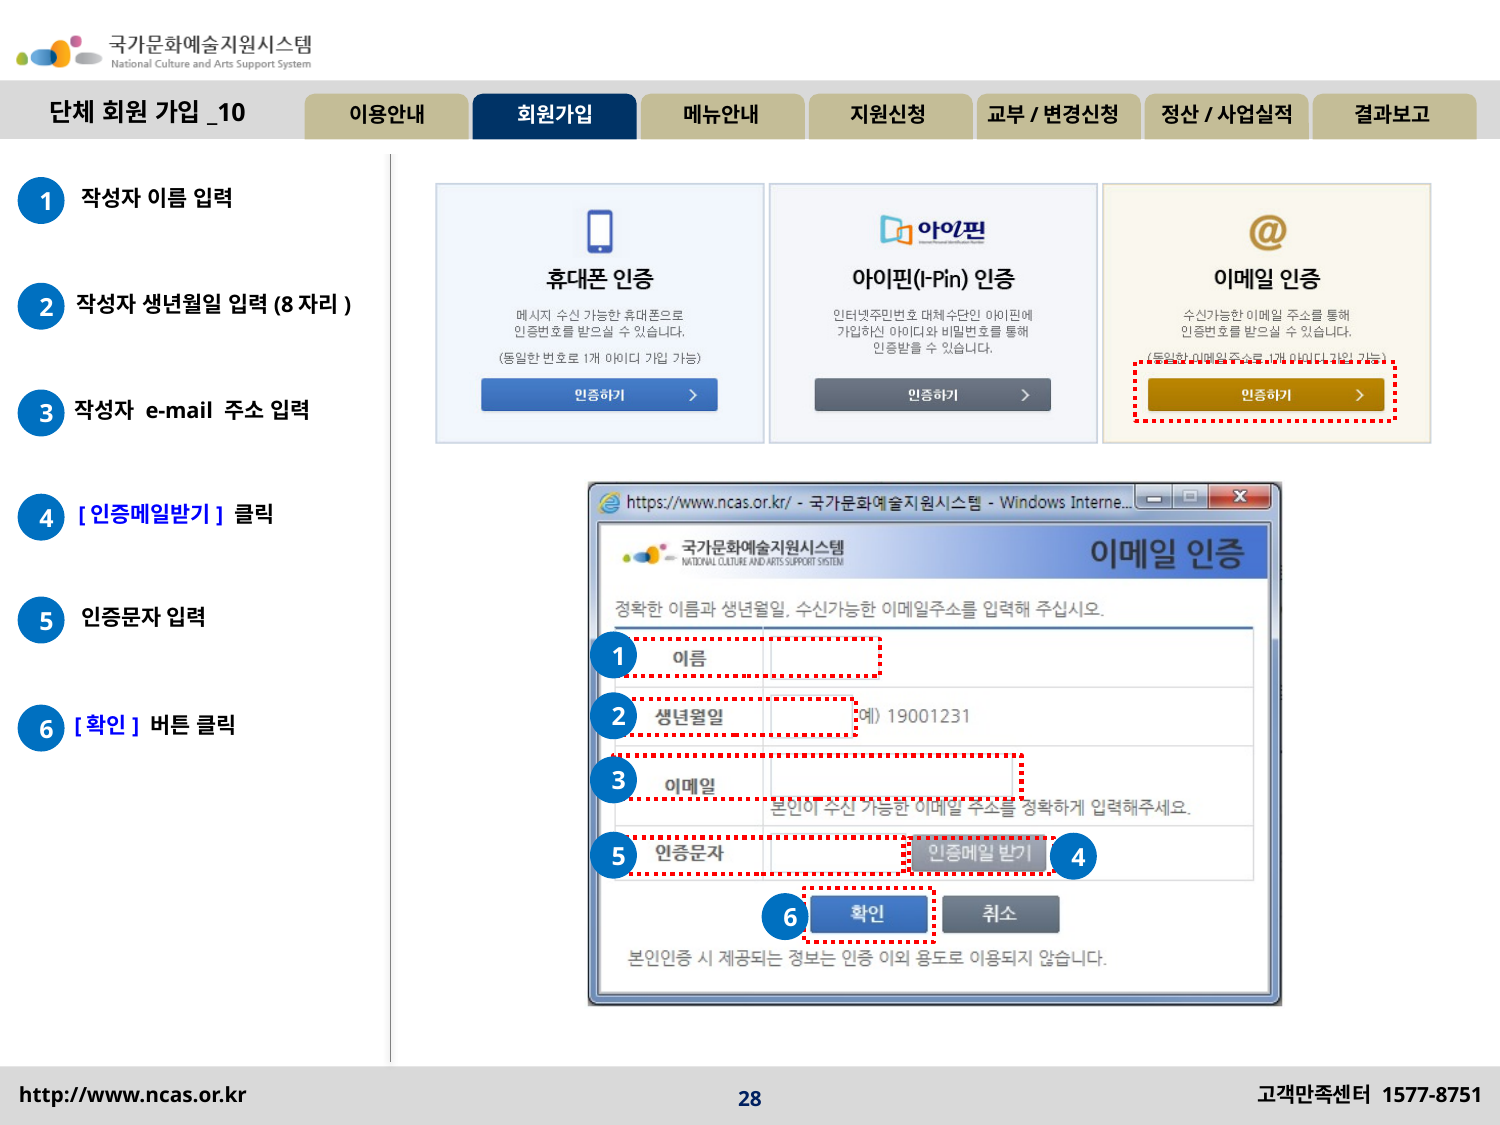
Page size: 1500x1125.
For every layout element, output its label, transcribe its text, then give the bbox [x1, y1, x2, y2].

text_box 작성자 이름 입력 [66, 177, 249, 218]
picture [418, 176, 1456, 455]
text_box 4 [15, 491, 63, 543]
text_box 5 [15, 594, 66, 646]
text_box 작성자 생년월일 입력(8자리) [62, 282, 367, 324]
text_box 인증문자 입력 [66, 596, 223, 638]
text_box 1 [15, 174, 66, 227]
picture [584, 479, 1285, 1010]
text_box [인증메일받기] 클릭 [63, 493, 289, 535]
text_box 6 [15, 702, 60, 754]
text_box 작성자 e-mail 주소 입력 [59, 389, 326, 431]
text_box 2 [15, 280, 62, 332]
text_box 3 [15, 387, 60, 439]
picture [6, 24, 324, 77]
text_box 단체 회원 가입_10 [34, 89, 261, 135]
text_box [확인] 버튼 클릭 [59, 704, 251, 746]
